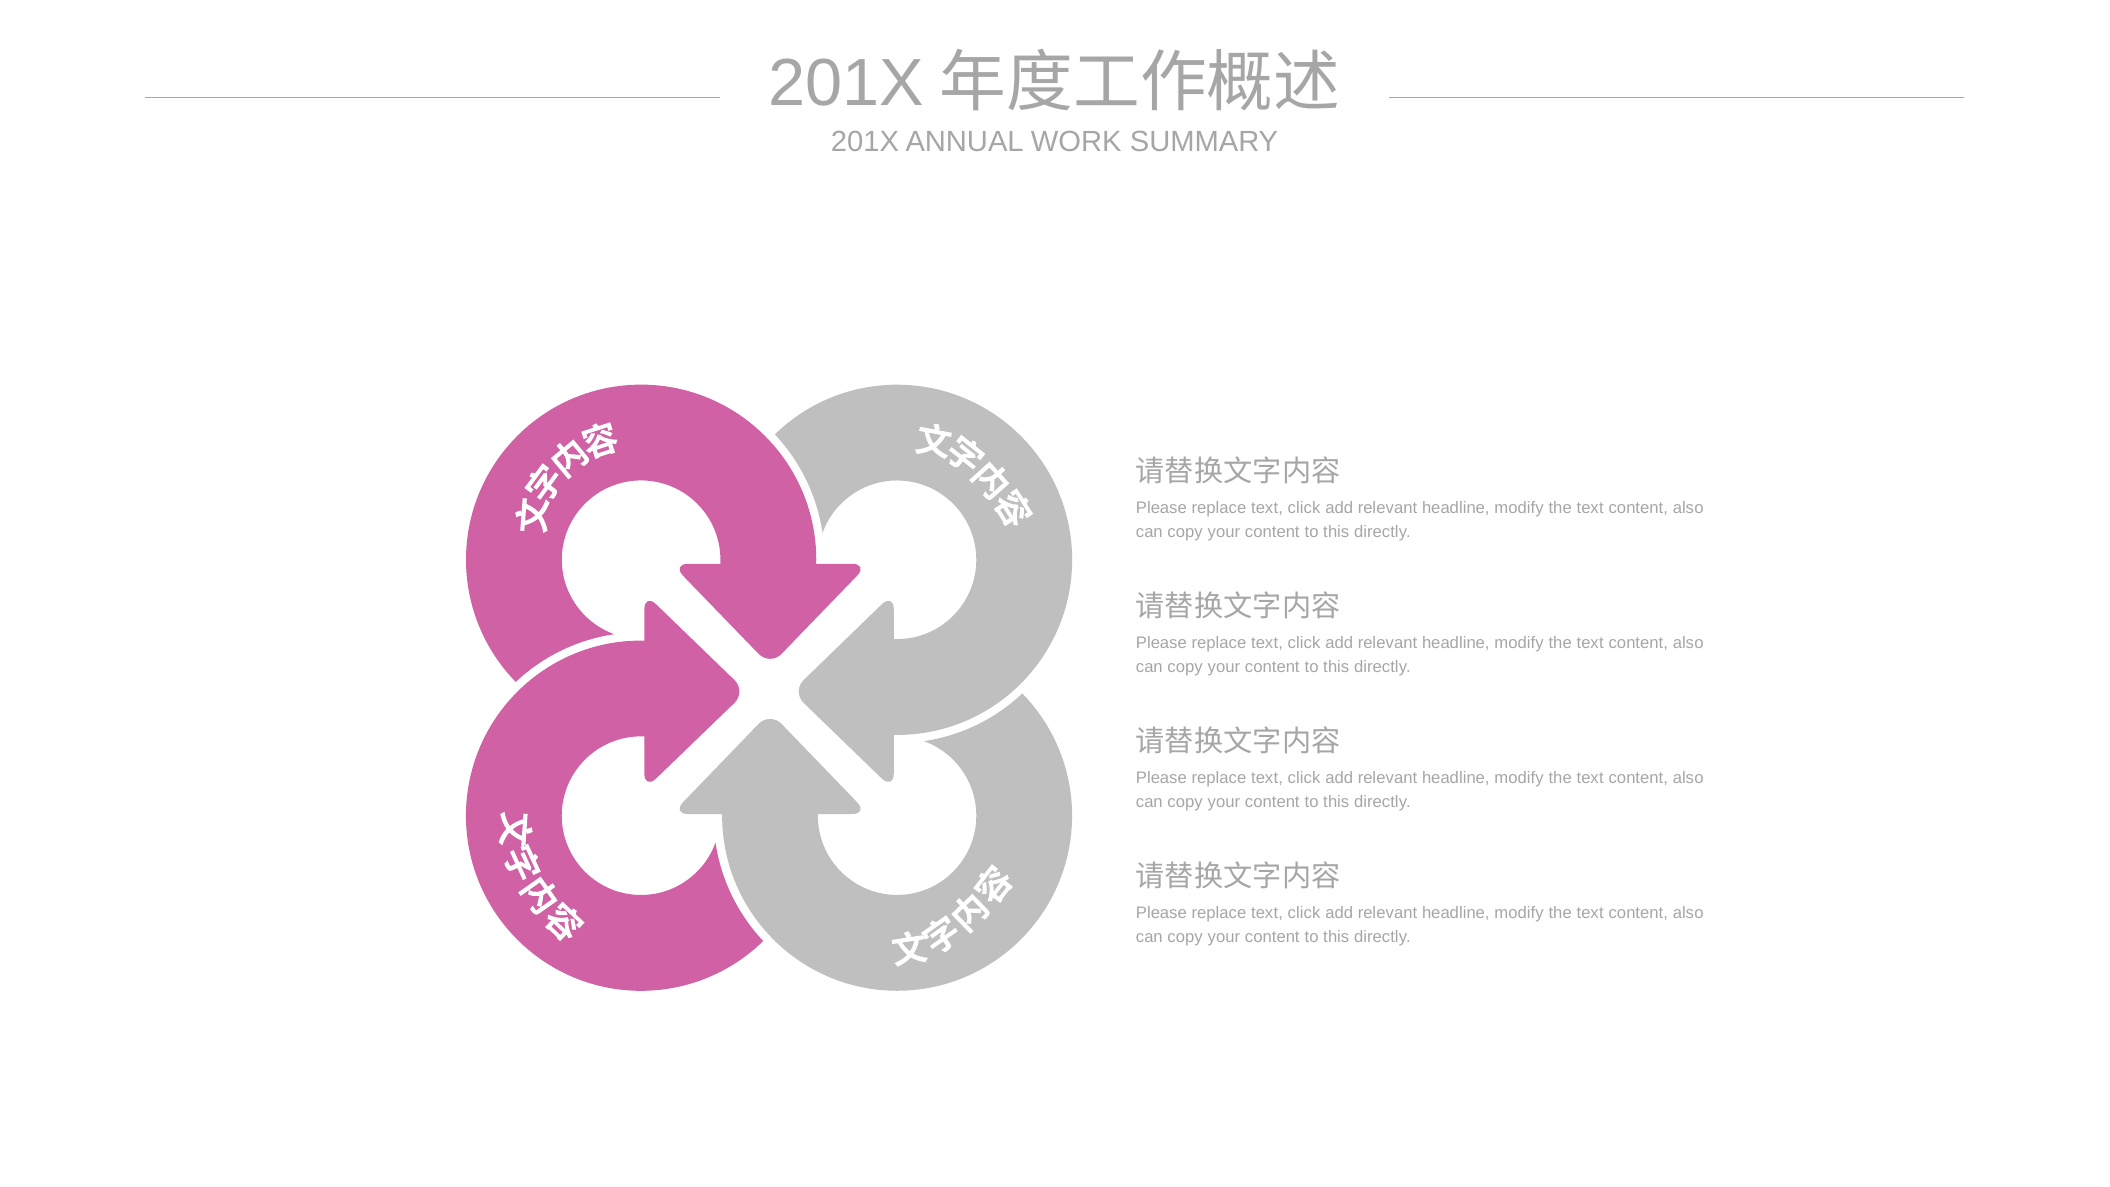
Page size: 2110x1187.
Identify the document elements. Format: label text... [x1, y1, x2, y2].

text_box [1135, 715, 1728, 810]
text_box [1135, 850, 1728, 945]
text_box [1135, 444, 1728, 539]
text_box 201X年度工作概述 [730, 98, 1379, 119]
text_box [465, 384, 1073, 991]
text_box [1135, 580, 1728, 674]
text_box 201X ANNUAL WORK SUMMARY [824, 122, 1285, 158]
text_box 201X年度工作概述 [730, 38, 1379, 96]
